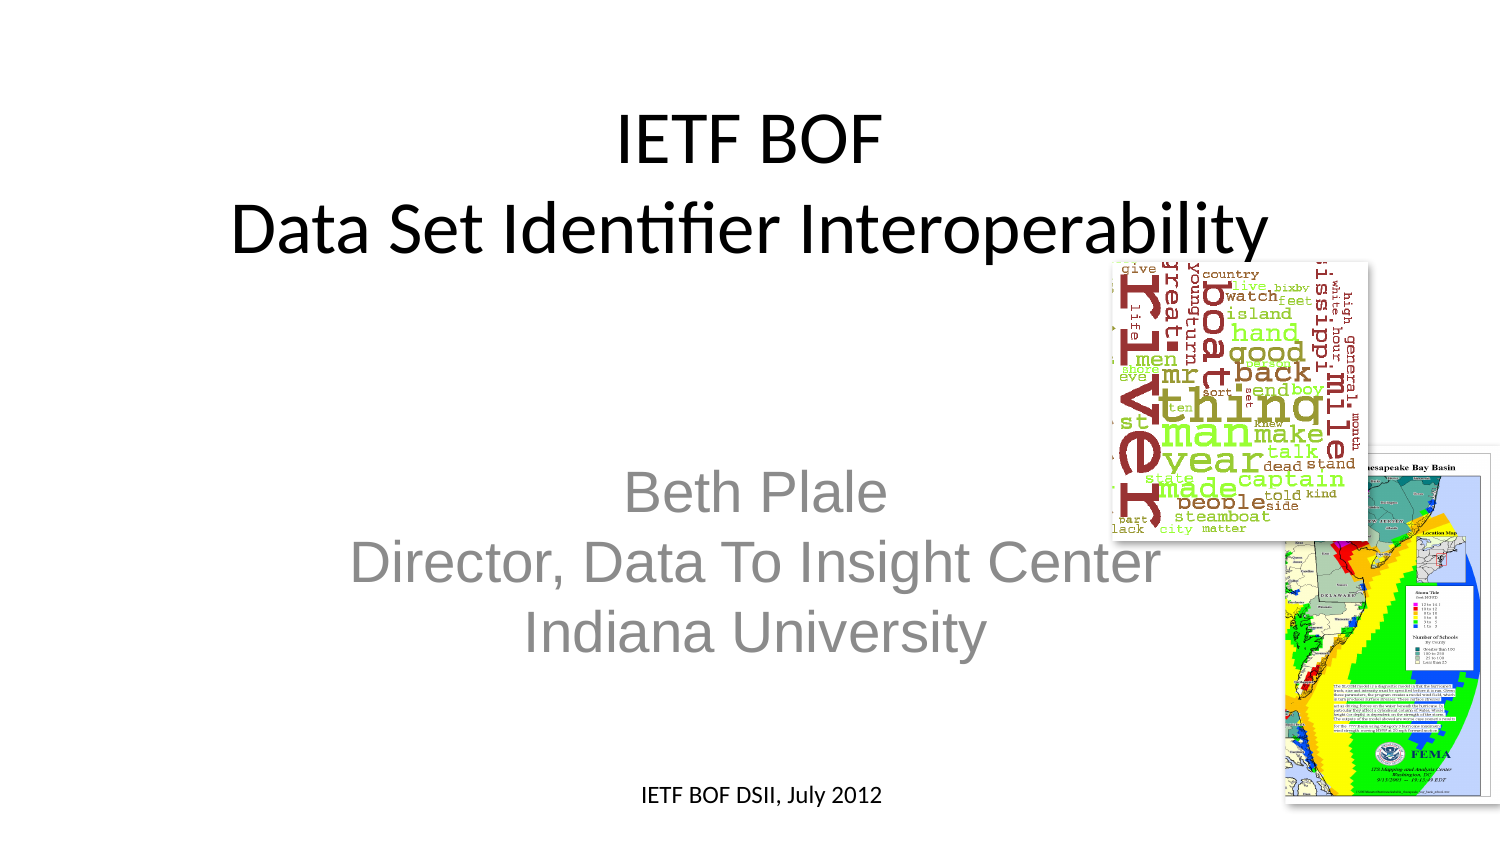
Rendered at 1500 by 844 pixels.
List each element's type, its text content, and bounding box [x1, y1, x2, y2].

title IETF BOF Data Set Identifier Interoperability [112, 81, 1388, 263]
subtitle Beth Plale Director, Data To Insight Center Indiana University [162, 446, 1280, 730]
picture [1112, 261, 1500, 804]
